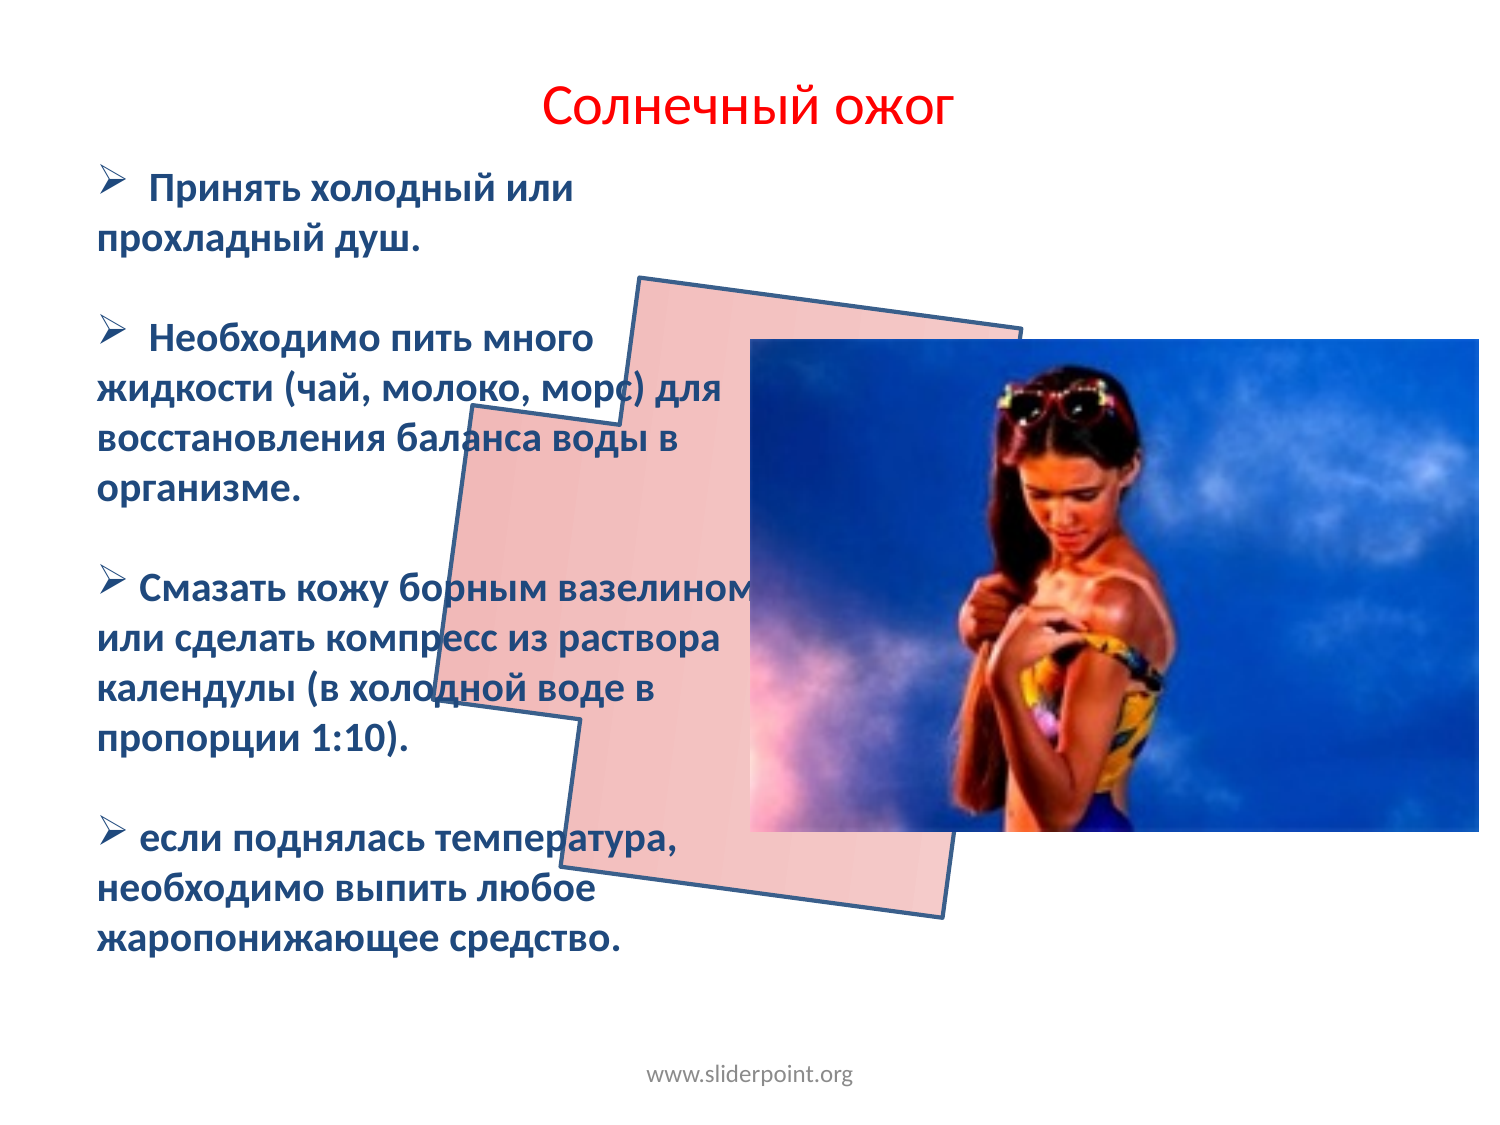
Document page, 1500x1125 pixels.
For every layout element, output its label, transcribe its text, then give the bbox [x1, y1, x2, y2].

text_box Принять холодный или прохладный душ. Необходимо пить много жидкости (чай, молоко, морс) для восстановления баланса воды в организме. Смазать кожу борным вазелином или сделать компресс из раствора календулы (в холодной воде в пропорции 1:10). если поднялась температура, необходимо выпить любое жаропонижающее средство. [81, 152, 774, 1068]
text_box Солнечный ожог [527, 58, 997, 144]
picture [749, 339, 1479, 833]
footer www.sliderpoint.org [512, 1042, 988, 1103]
text_box [774, 293, 1024, 338]
text_box [774, 840, 956, 920]
